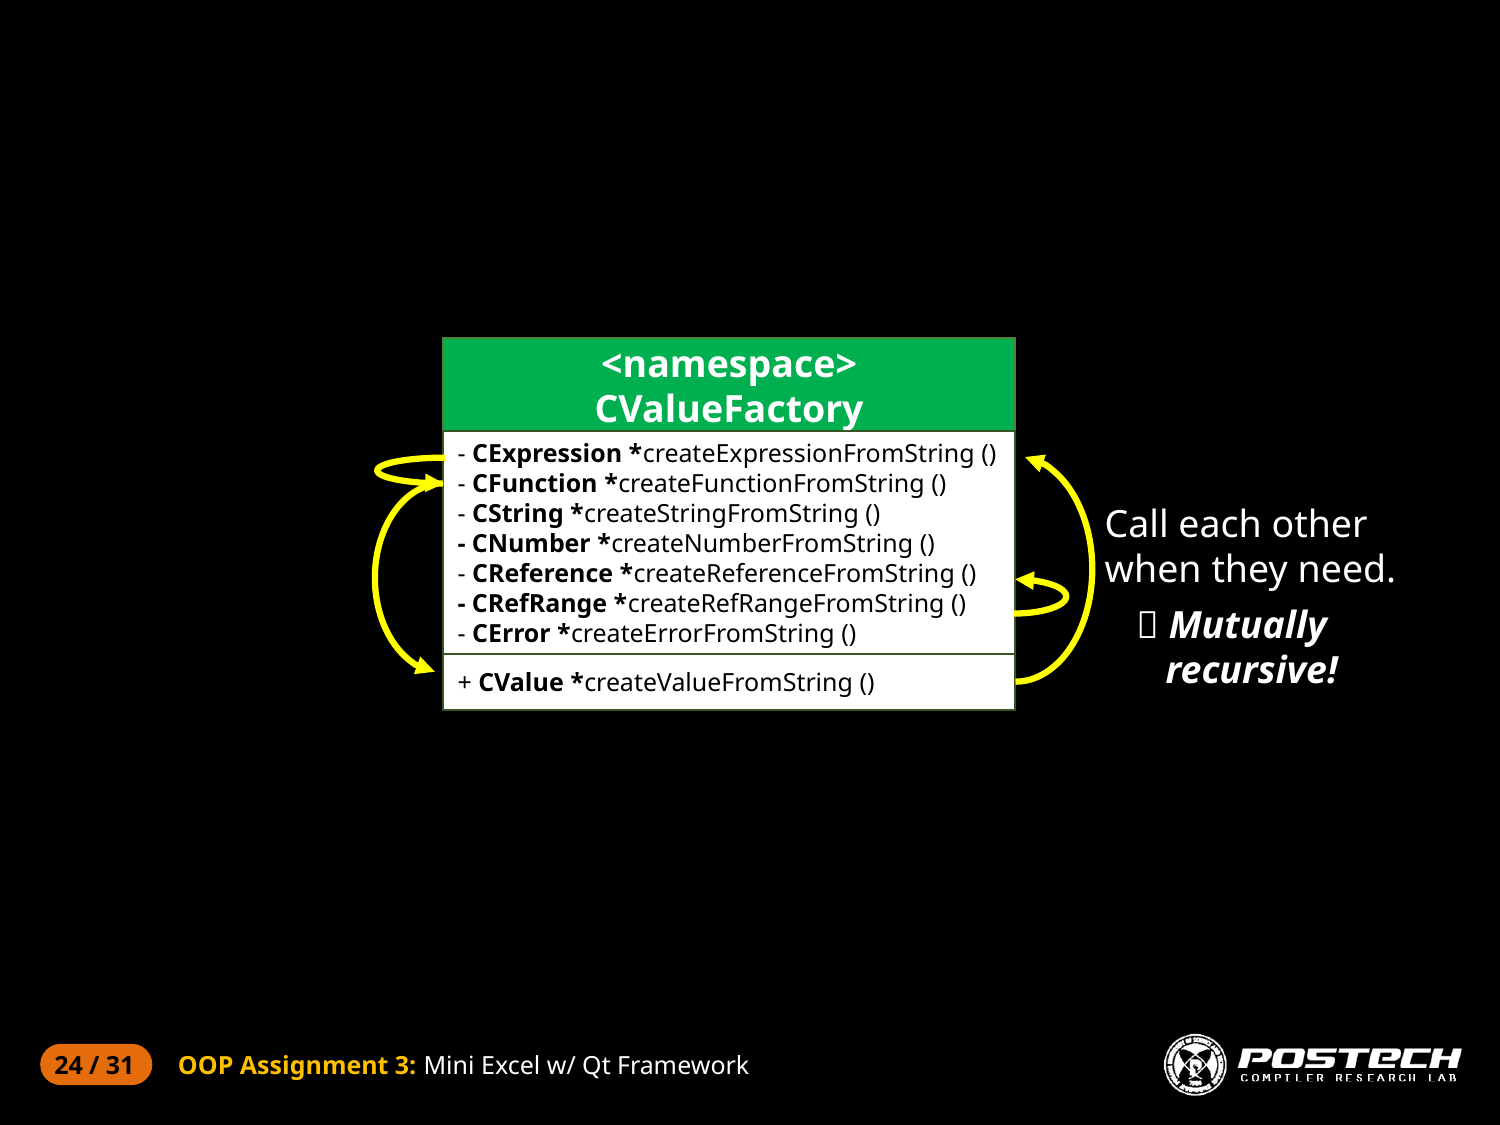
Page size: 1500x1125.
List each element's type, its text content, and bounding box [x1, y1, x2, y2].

text_box [376, 456, 437, 490]
text_box  Mutually recursive! [1121, 598, 1354, 698]
text_box [1020, 454, 1091, 683]
text_box Call each other when they need. [1089, 492, 1412, 598]
picture [1227, 1048, 1474, 1094]
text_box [442, 337, 1016, 710]
text_box [1020, 573, 1068, 615]
text_box [374, 484, 437, 675]
